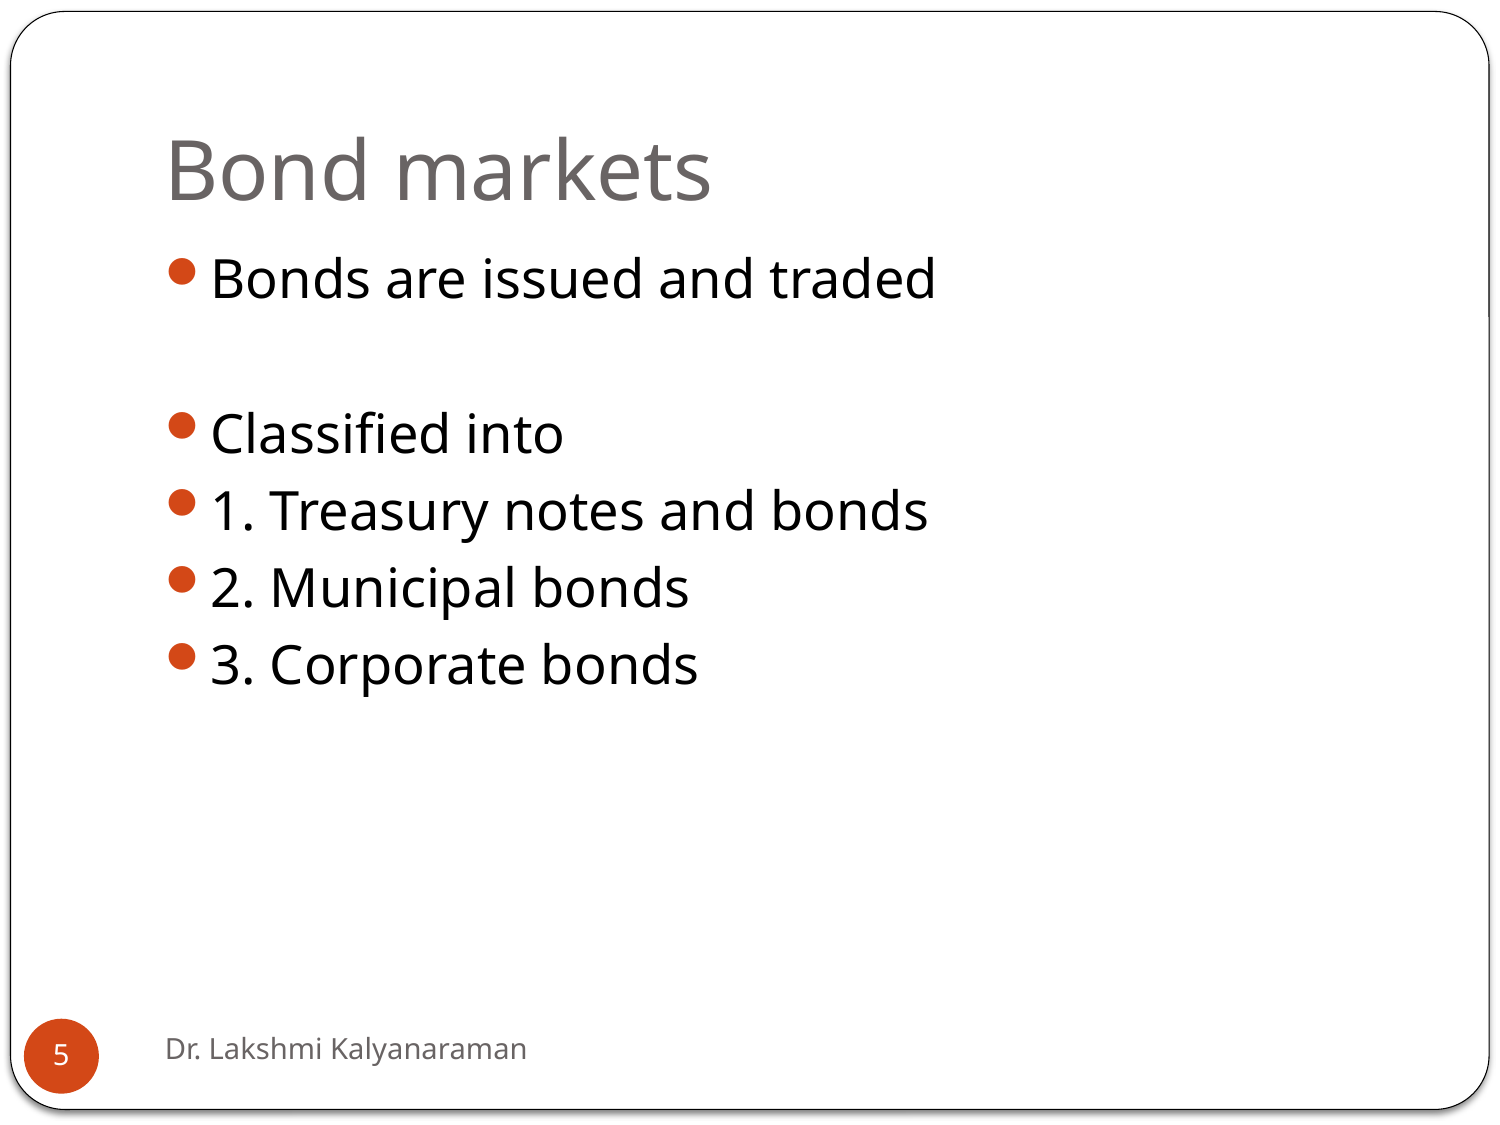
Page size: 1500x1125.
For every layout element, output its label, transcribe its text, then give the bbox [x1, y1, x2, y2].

footer Dr. Lakshmi Kalyanaraman [150, 1012, 800, 1088]
title Bond markets [150, 45, 1425, 233]
list Bonds are issued and traded Classified into 1. Treasury notes and bonds 2. Municipal bonds 3. Corporate bonds [150, 237, 1425, 988]
slide_number 5 [23, 1018, 99, 1094]
